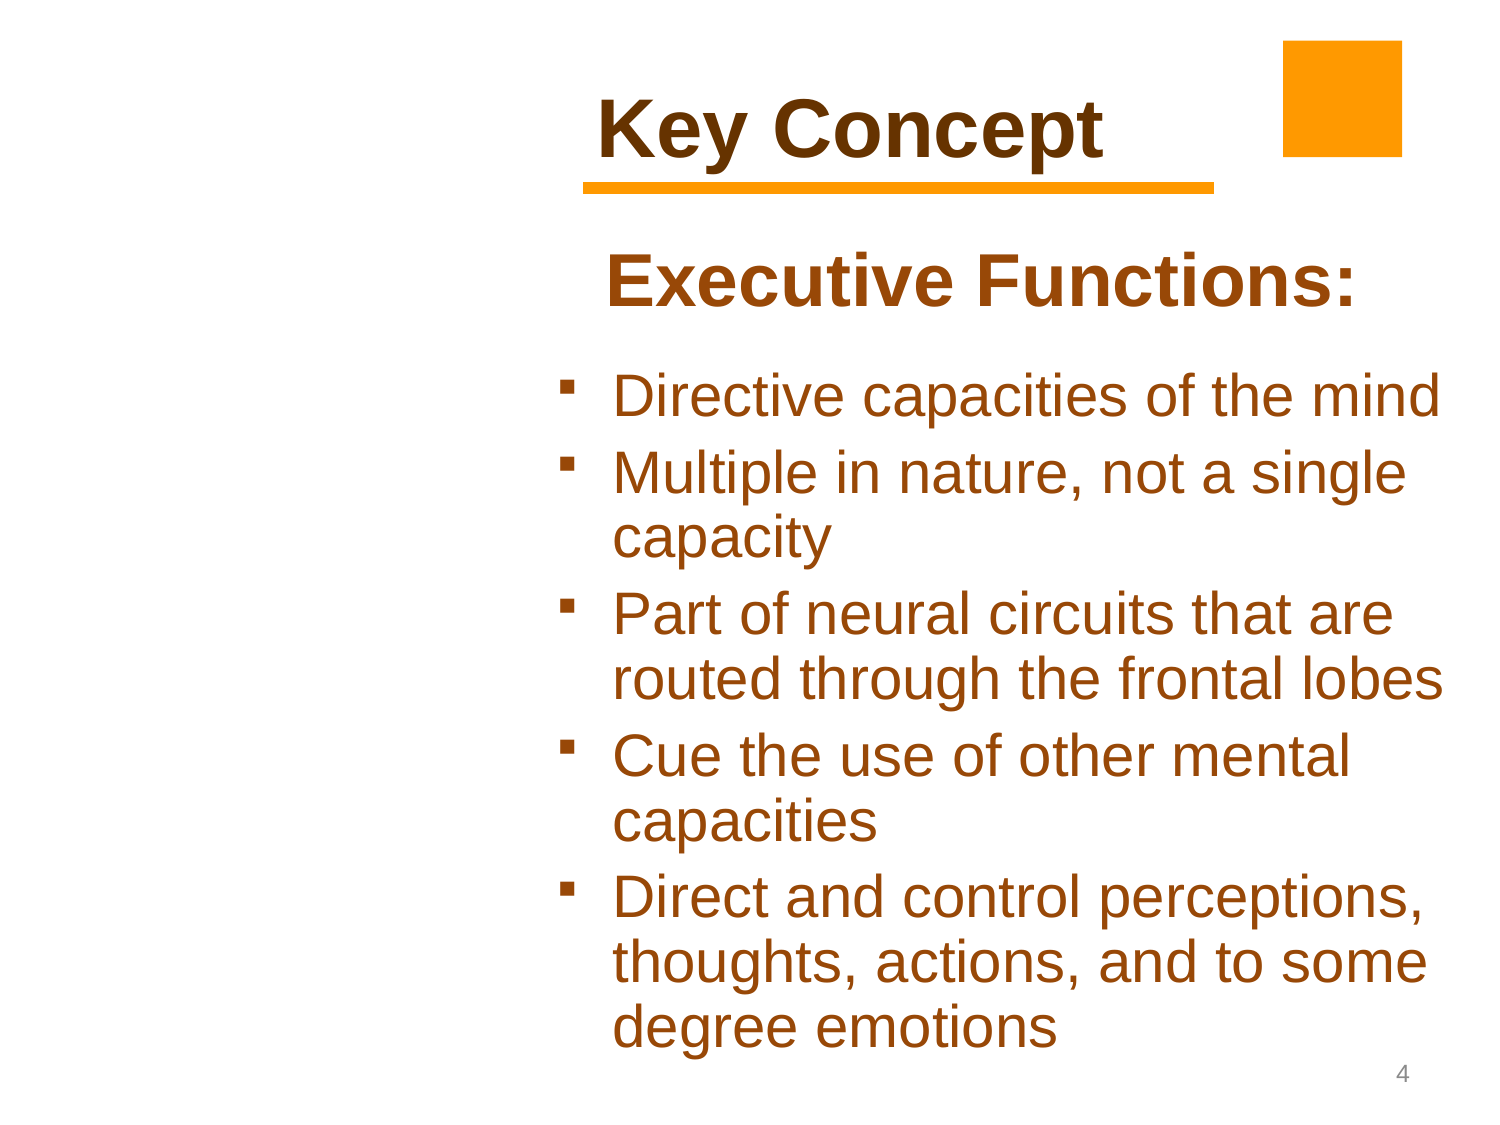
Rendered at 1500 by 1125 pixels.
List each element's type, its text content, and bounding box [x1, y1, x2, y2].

list Directive capacities of the mind Multiple in nature, not a single capacity Part of neural circuits that are routed through the frontal lobes Cue the use of other mental capacities Direct and control perceptions, thoughts, actions, and to some degree emotions [541, 356, 1500, 1125]
text_box [1281, 38, 1404, 159]
text_box Key Concept [581, 66, 1120, 182]
title Executive Functions: [589, 216, 1378, 337]
